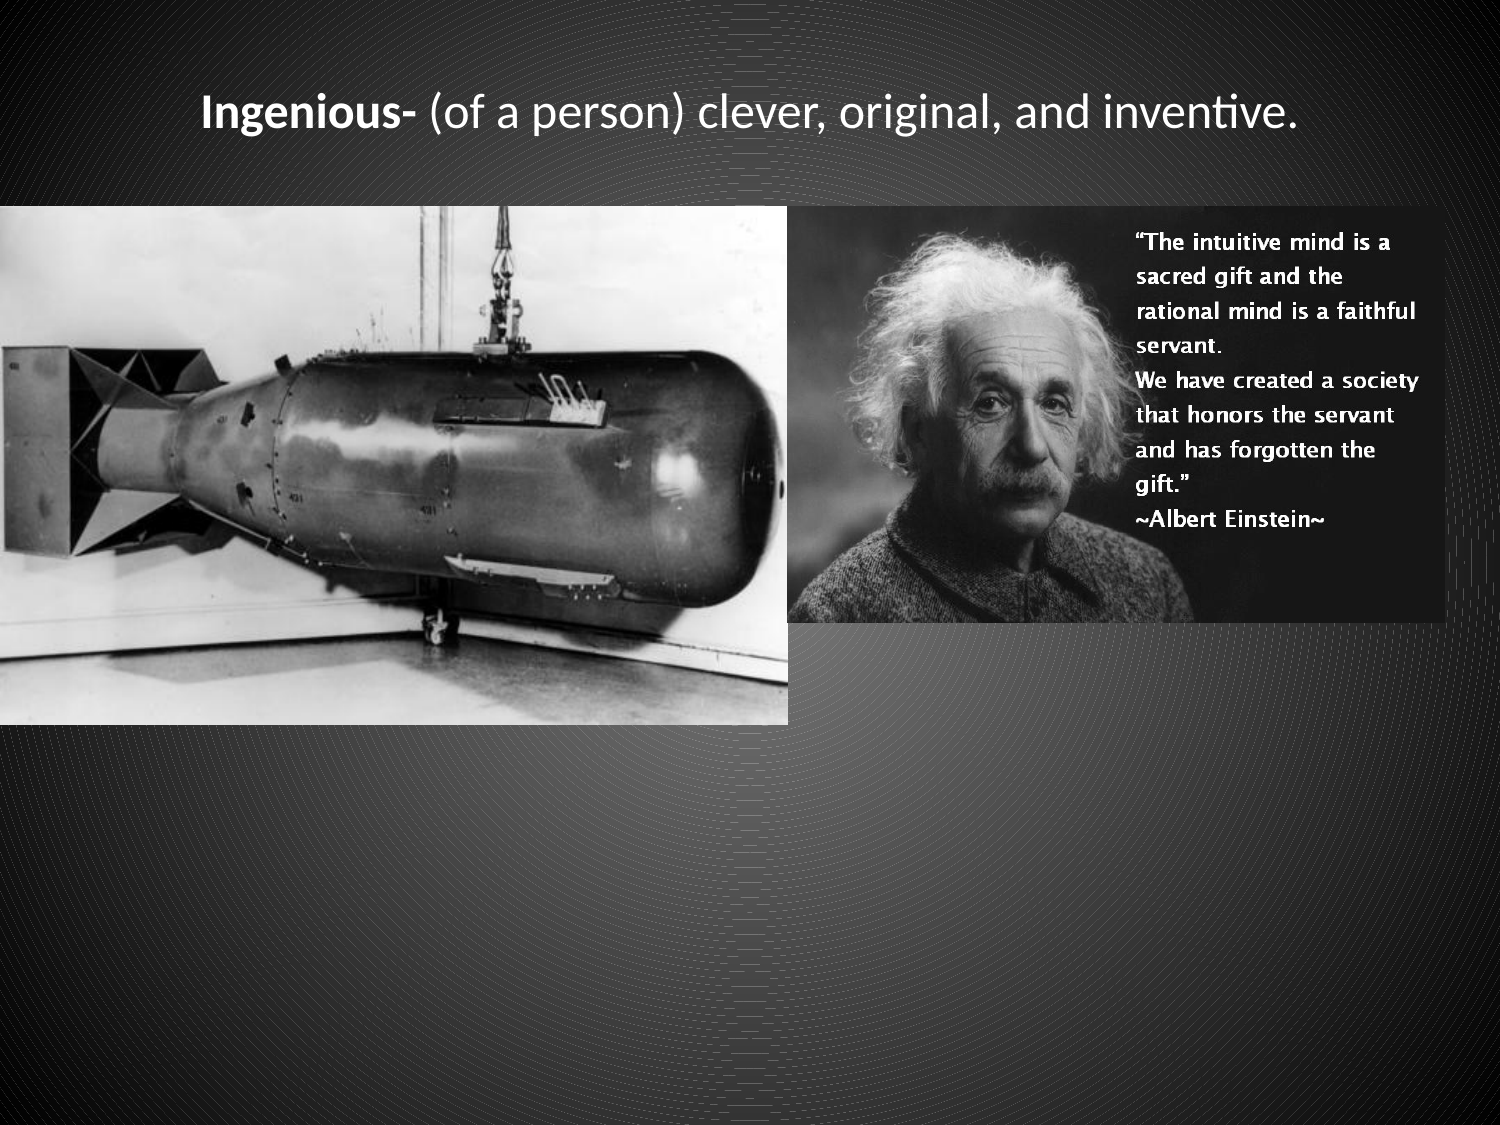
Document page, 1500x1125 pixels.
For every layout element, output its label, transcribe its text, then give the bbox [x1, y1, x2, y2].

picture [0, 205, 1446, 726]
title Ingenious- (of a person) clever, original, and inventive. [75, 45, 1425, 204]
